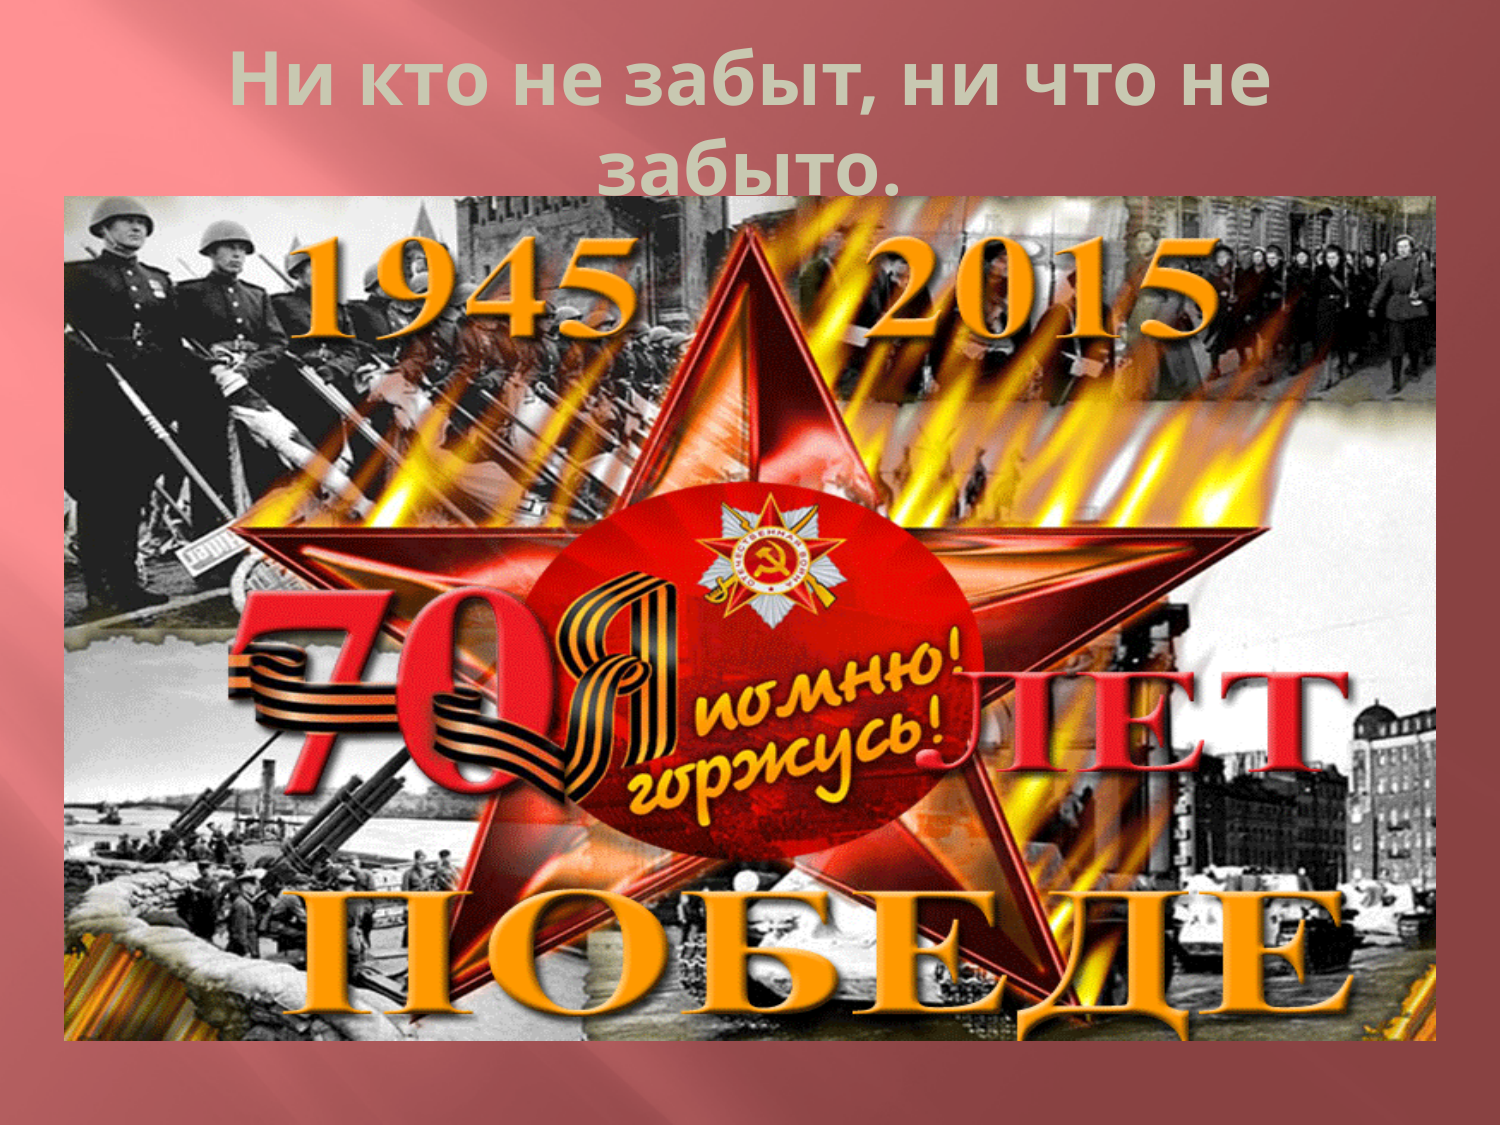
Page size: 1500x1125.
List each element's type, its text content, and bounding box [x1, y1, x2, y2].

picture [64, 196, 1436, 1041]
title Ни кто не забыт, ни что не забыто. [69, 45, 1430, 196]
